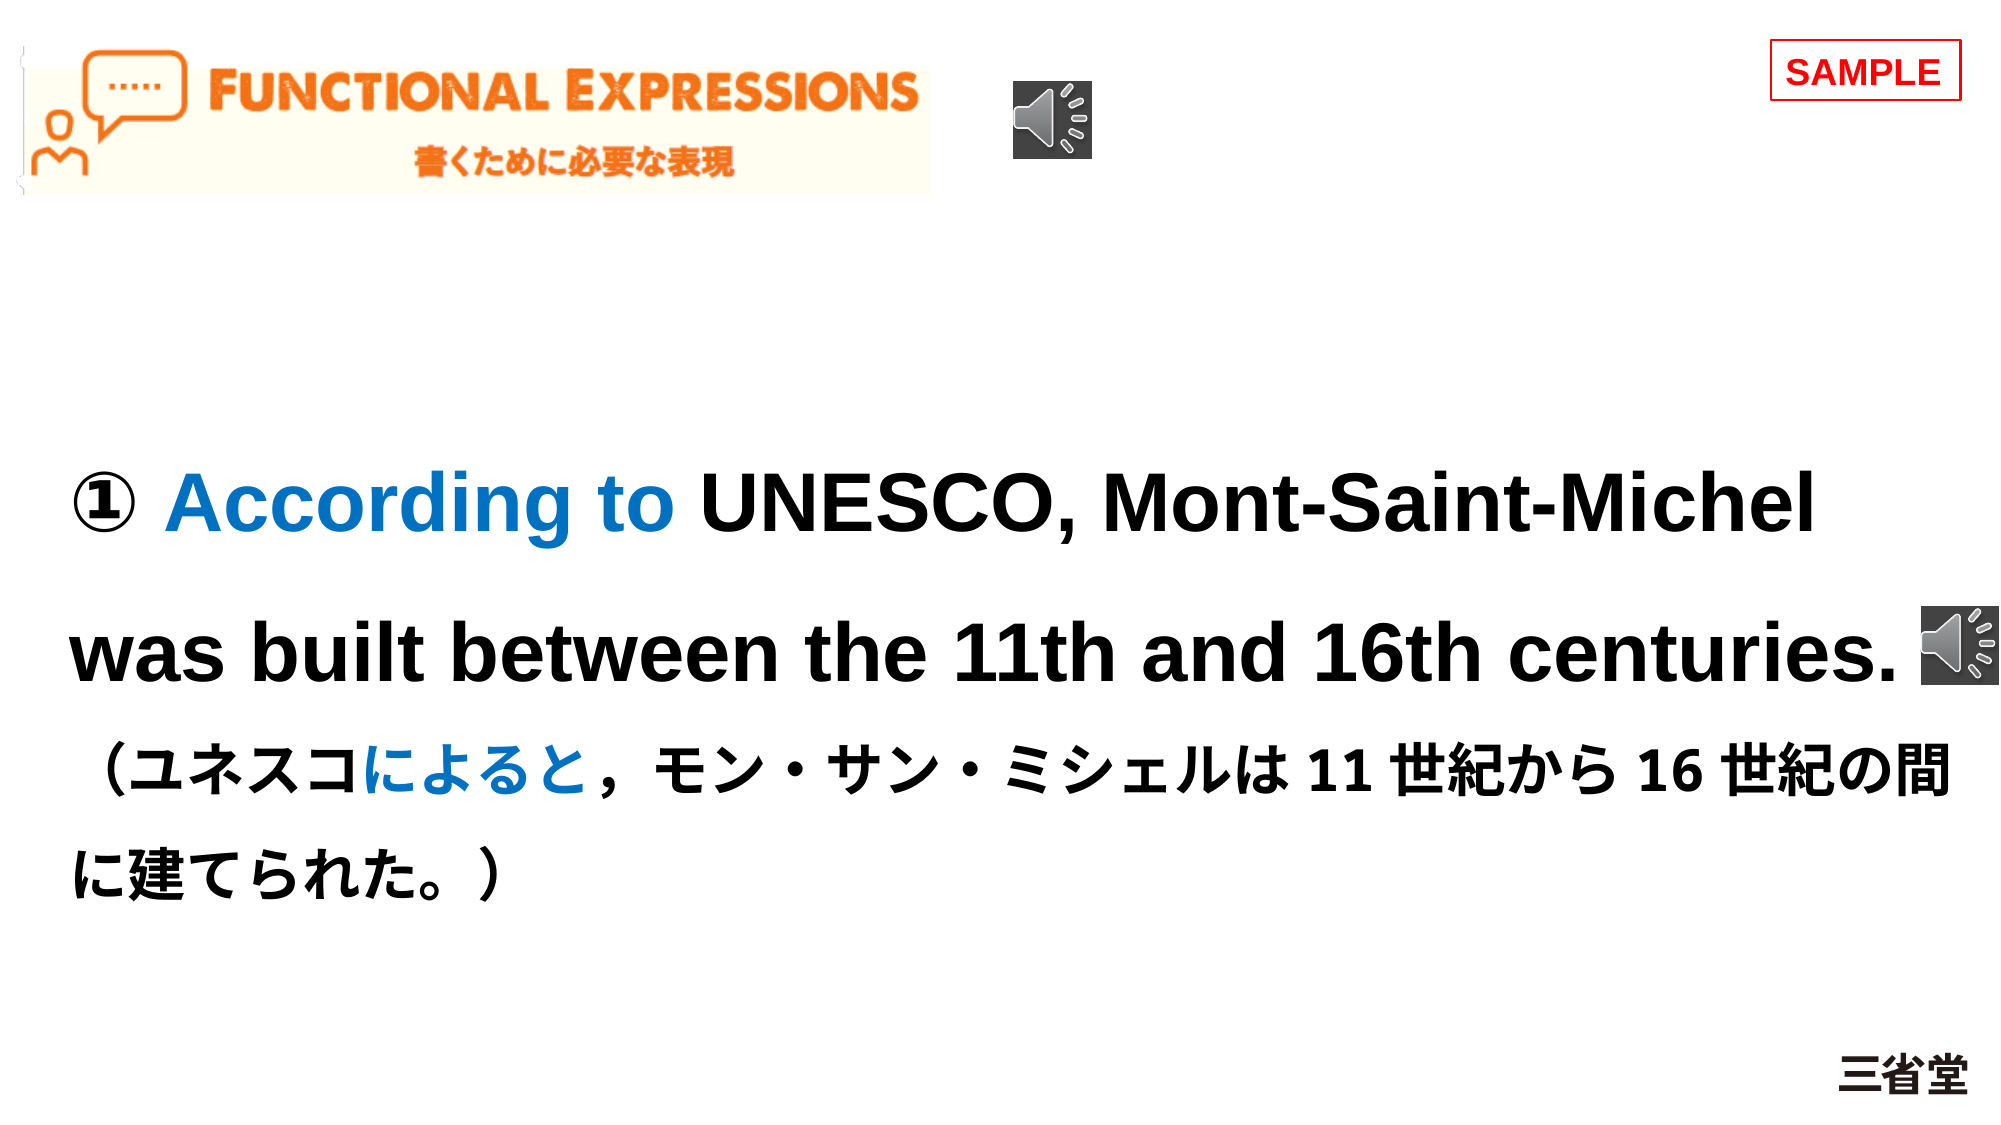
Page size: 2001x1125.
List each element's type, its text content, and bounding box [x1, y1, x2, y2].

text_box SAMPLE [1770, 40, 1961, 101]
picture [1919, 605, 2000, 686]
picture [1012, 80, 1093, 161]
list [15, 46, 930, 195]
title ① According to UNESCO, Mont-Saint-Michel was built between the 11th and 16th centuries. （ユネスコによると，モン・サン・ミシェルは11世紀から16世紀の間に建てられた。） [54, 260, 1971, 1125]
picture [1837, 1051, 1969, 1096]
